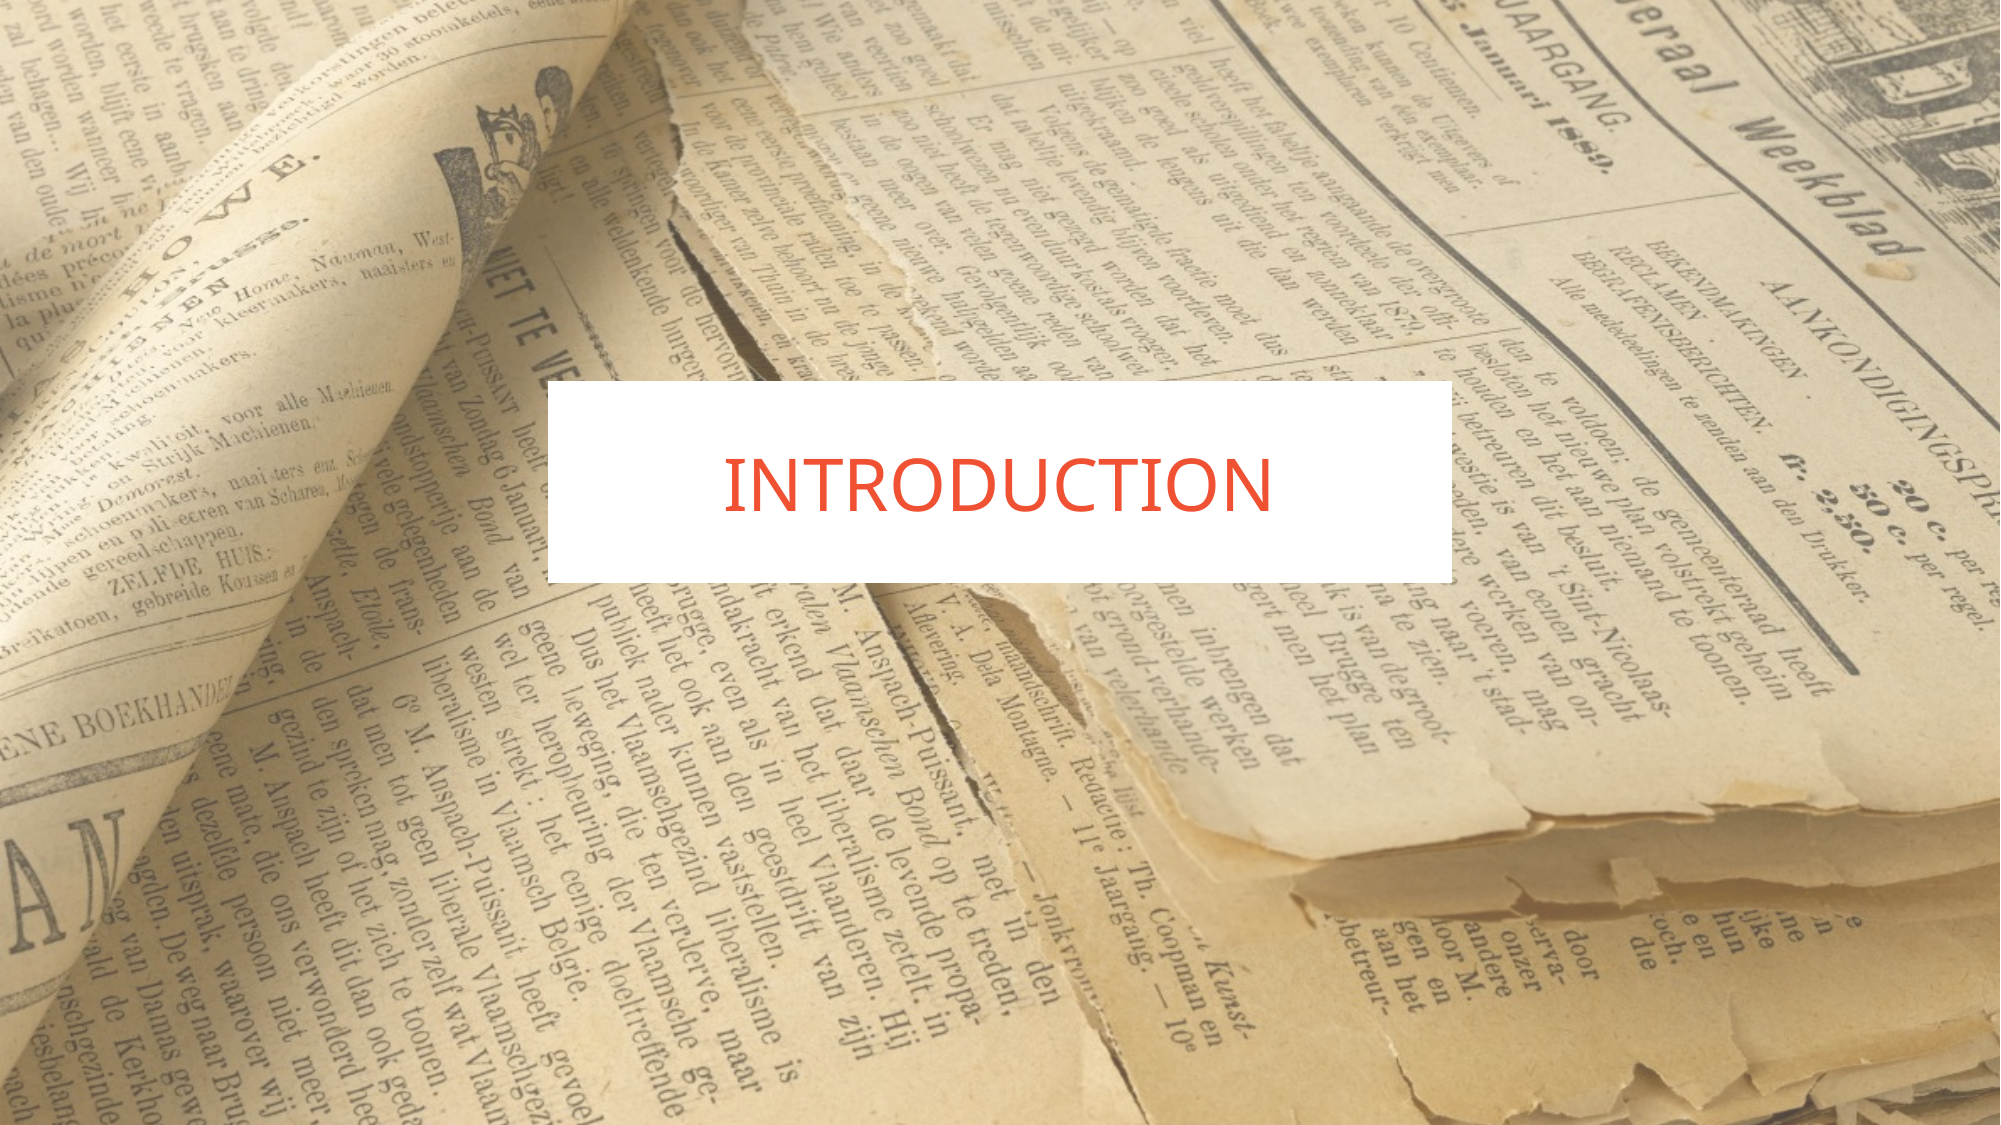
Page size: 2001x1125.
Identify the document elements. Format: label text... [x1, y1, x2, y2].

list Calamari software in relation to the original OCR [0, 0, 2000, 1125]
text_box INTRODUCTION [548, 381, 1452, 583]
